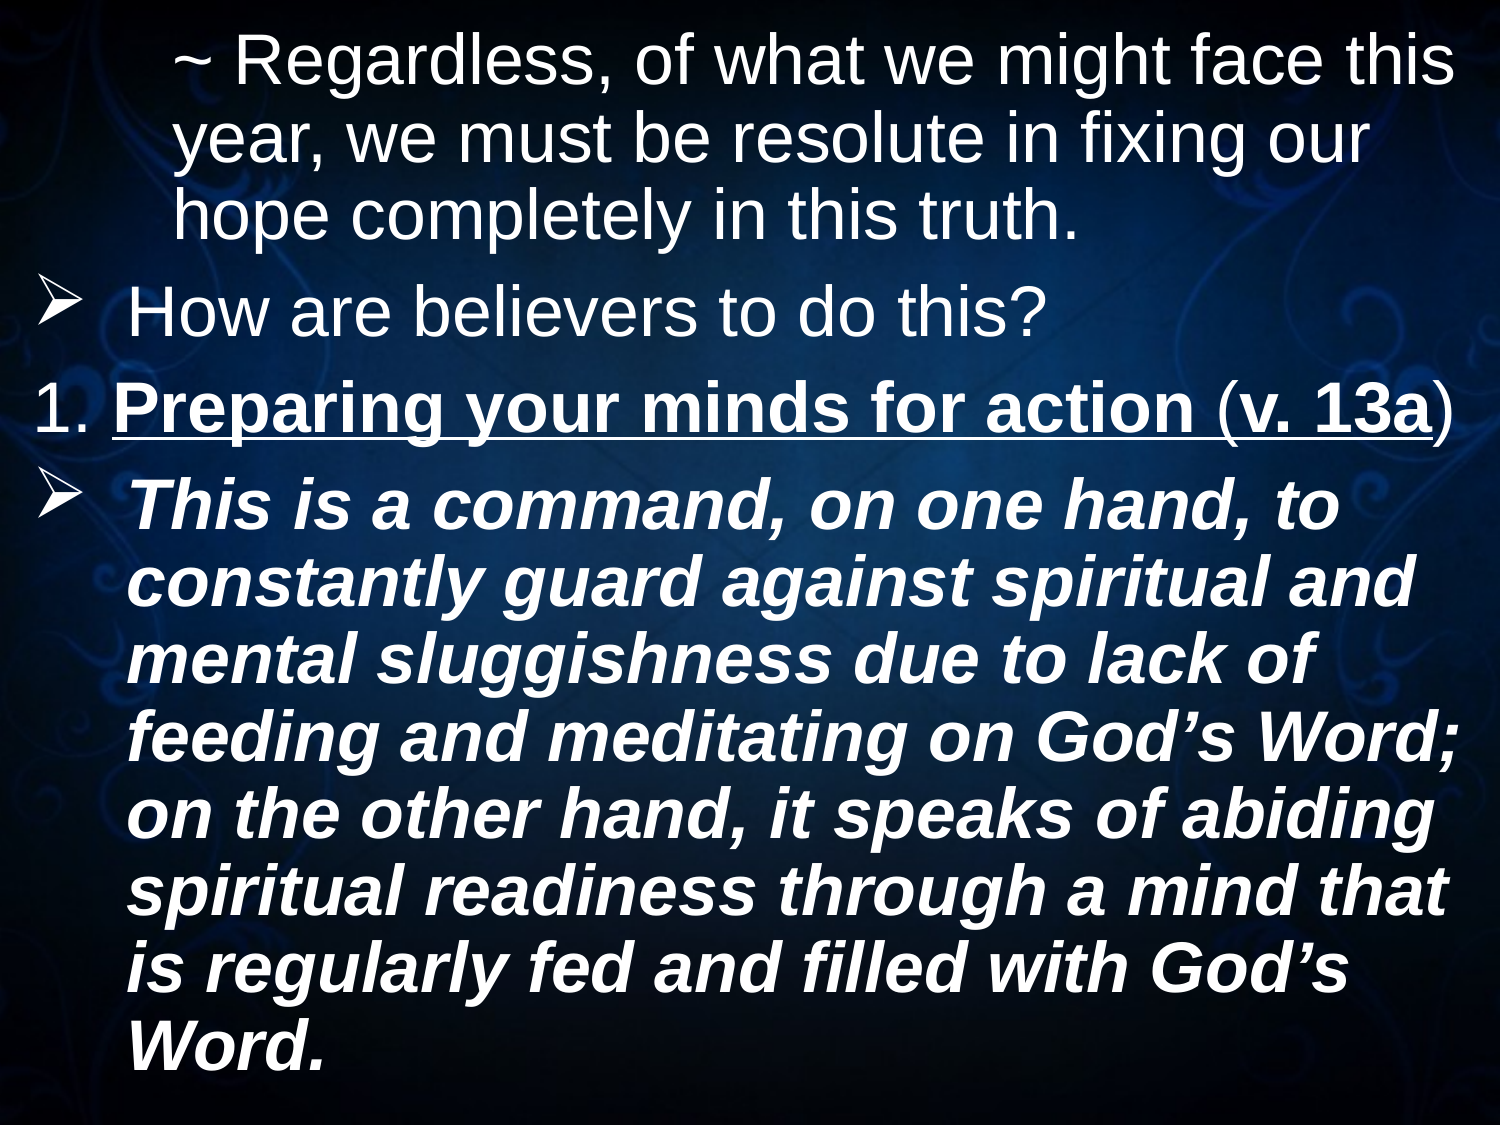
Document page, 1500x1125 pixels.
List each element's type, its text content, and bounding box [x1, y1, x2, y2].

picture [0, 0, 1500, 1125]
subtitle ~ Regardless, of what we might face this year, we must be resolute in fixing our hope completely in this truth. How are believers to do this? 1. Preparing your minds for action (v. 13a) This is a command, on one hand, to constantly guard against spiritual and mental sluggishness due to lack of feeding and meditating on God’s Word; on the other hand, it speaks of abiding spiritual readiness through a mind that is regularly fed and filled with God’s Word. [17, 15, 1483, 1100]
